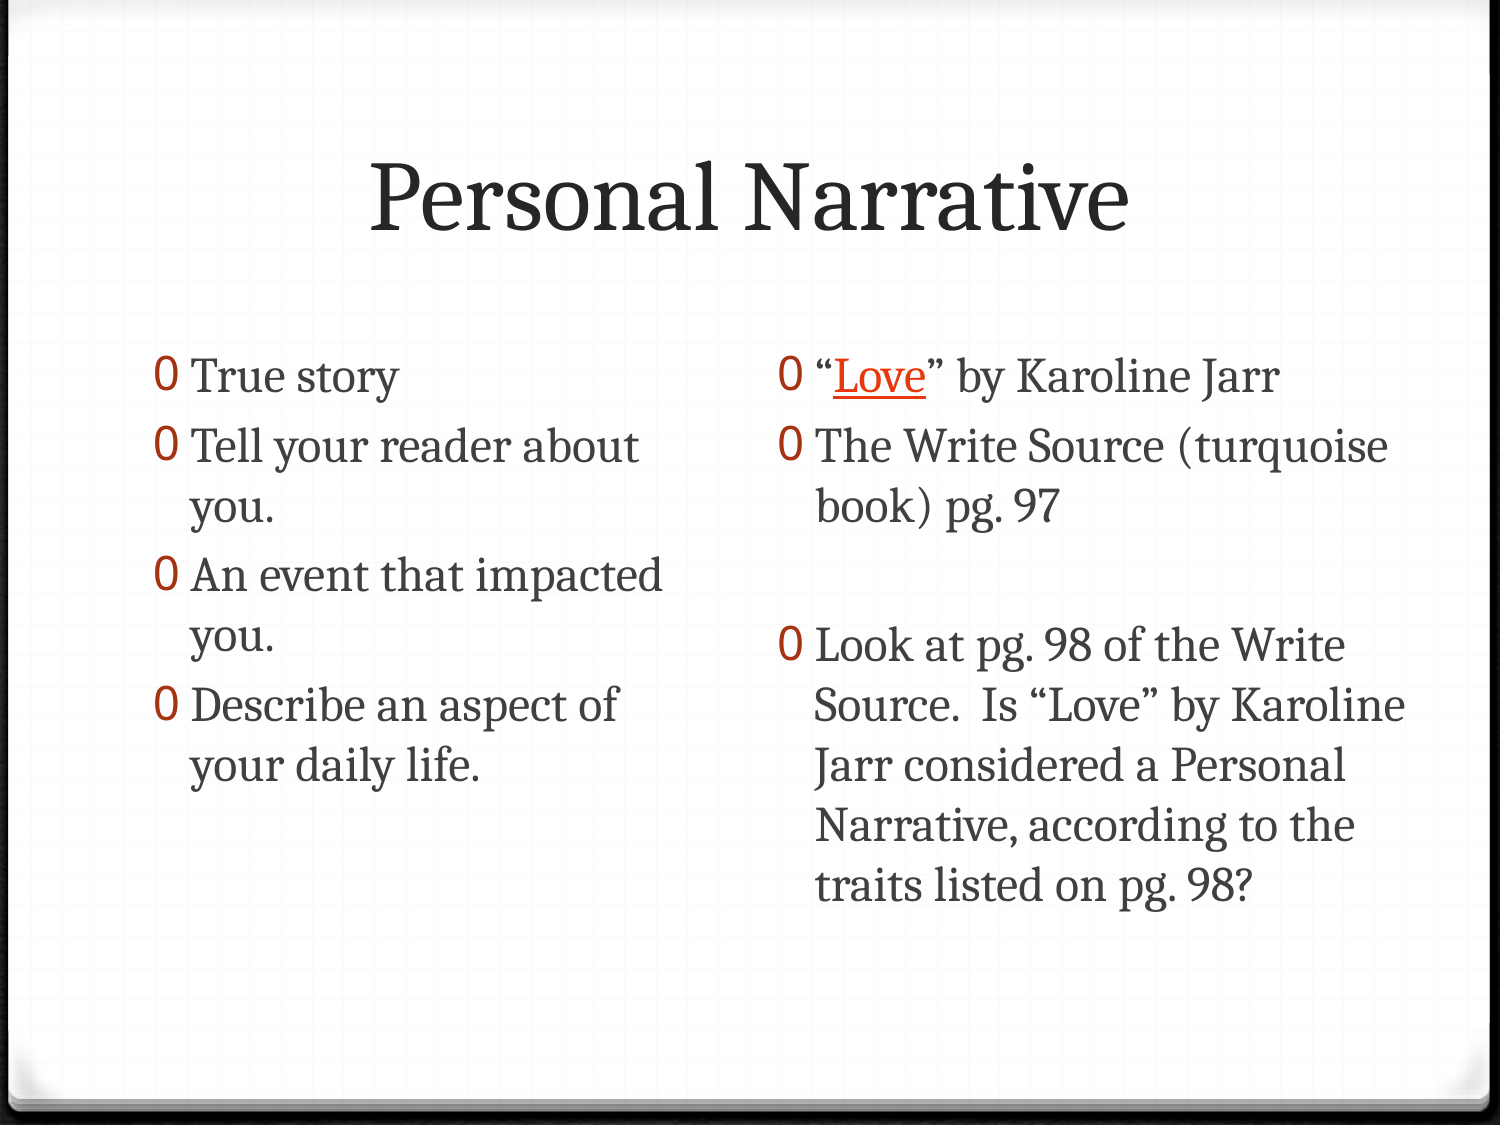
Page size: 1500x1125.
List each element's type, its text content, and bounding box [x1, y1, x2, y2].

picture [0, 0, 1500, 1125]
list True story Tell your reader about you. An event that impacted you. Describe an aspect of your daily life. [138, 334, 738, 983]
title Personal Narrative [90, 71, 1410, 309]
list “Love” by Karoline Jarr The Write Source (turquoise book) pg. 97 Look at pg. 98 of the Write Source. Is “Love” by Karoline Jarr considered a Personal Narrative, according to the traits listed on pg. 98? [761, 334, 1431, 1053]
